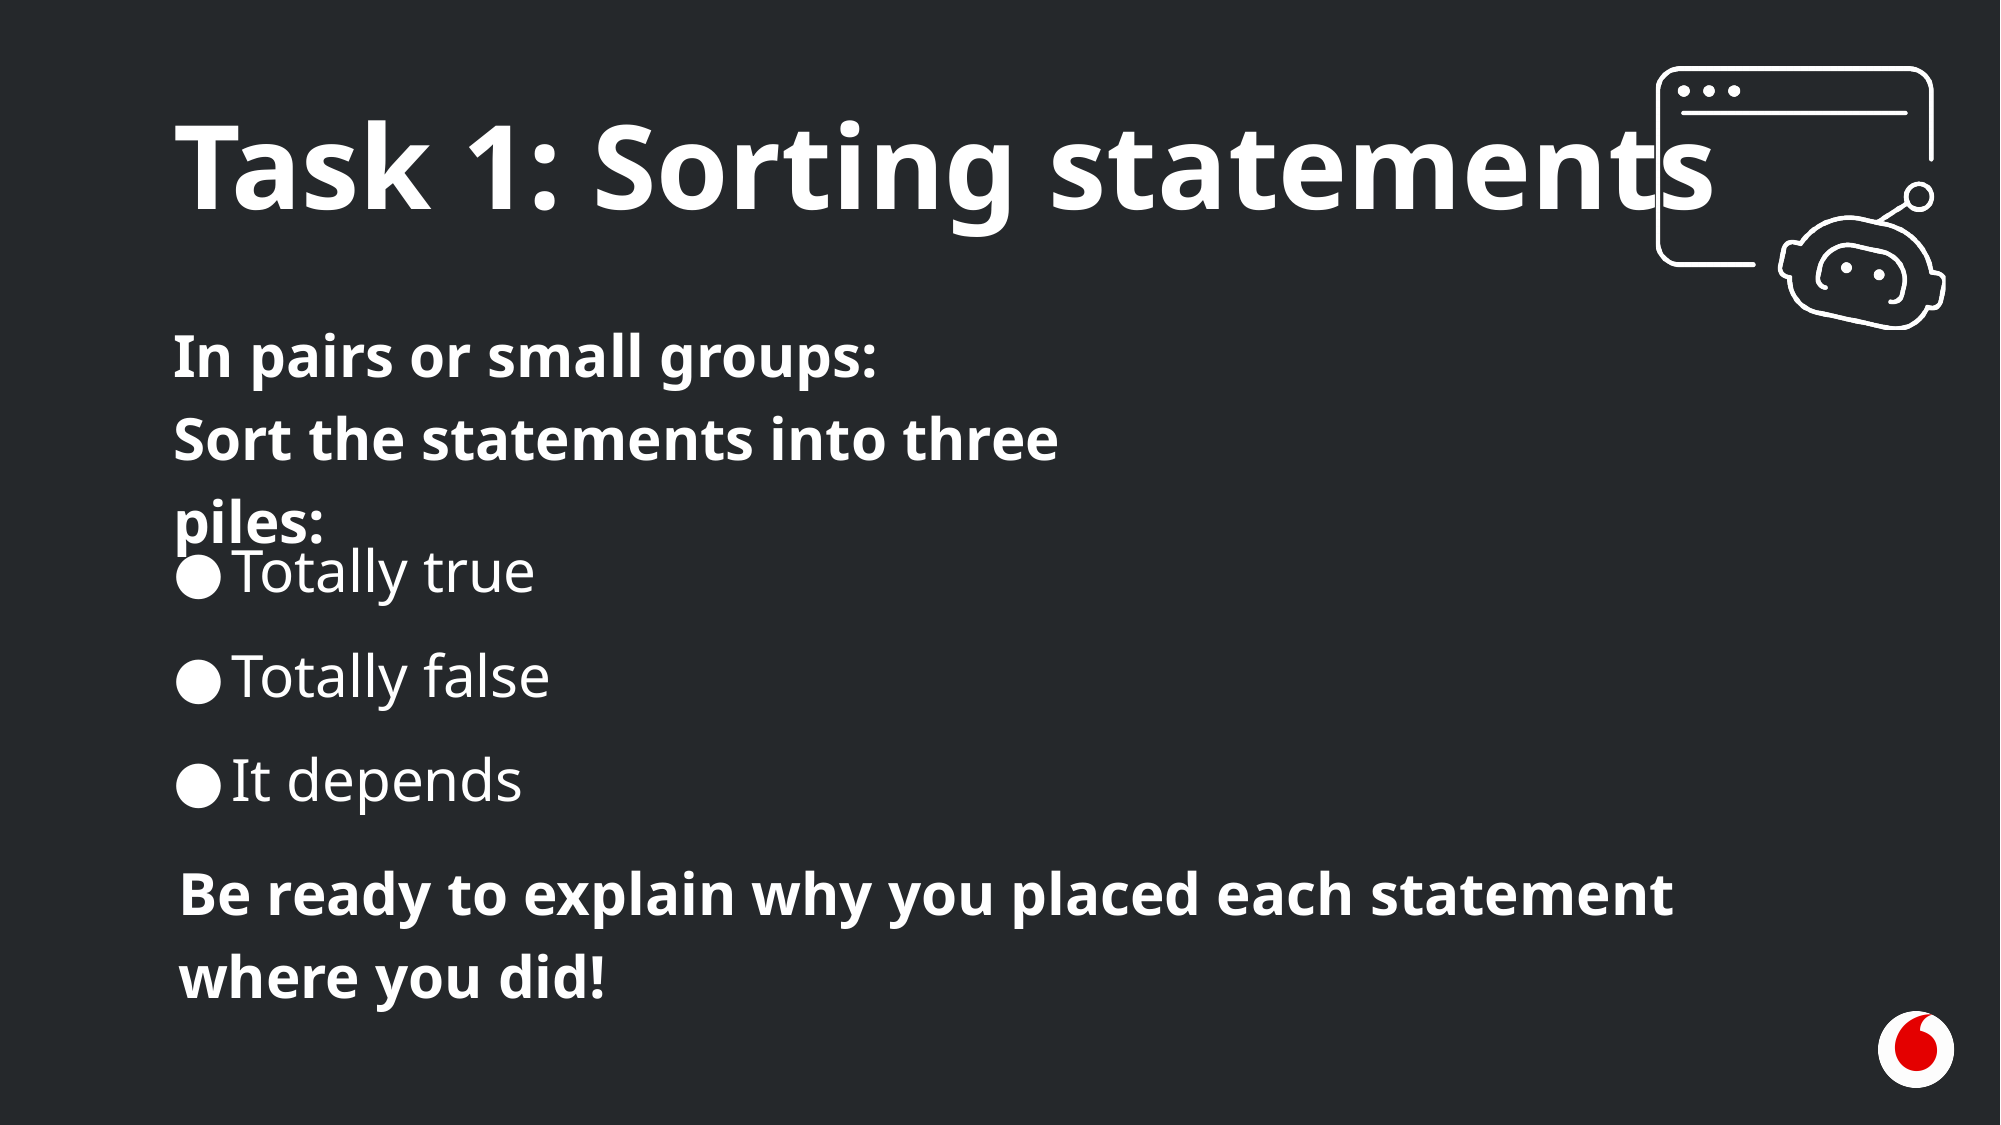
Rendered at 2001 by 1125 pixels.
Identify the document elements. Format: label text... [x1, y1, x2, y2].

picture [1655, 65, 1947, 331]
text_box ● Totally true ● Totally false ● It depends [173, 501, 846, 827]
text_box Task 1: Sorting statements [173, 149, 1655, 233]
text_box In pairs or small groups: Sort the statements into three piles: [173, 305, 1141, 501]
picture [1874, 1007, 1963, 1092]
text_box Be ready to explain why you placed each statement where you did! [178, 843, 1831, 976]
